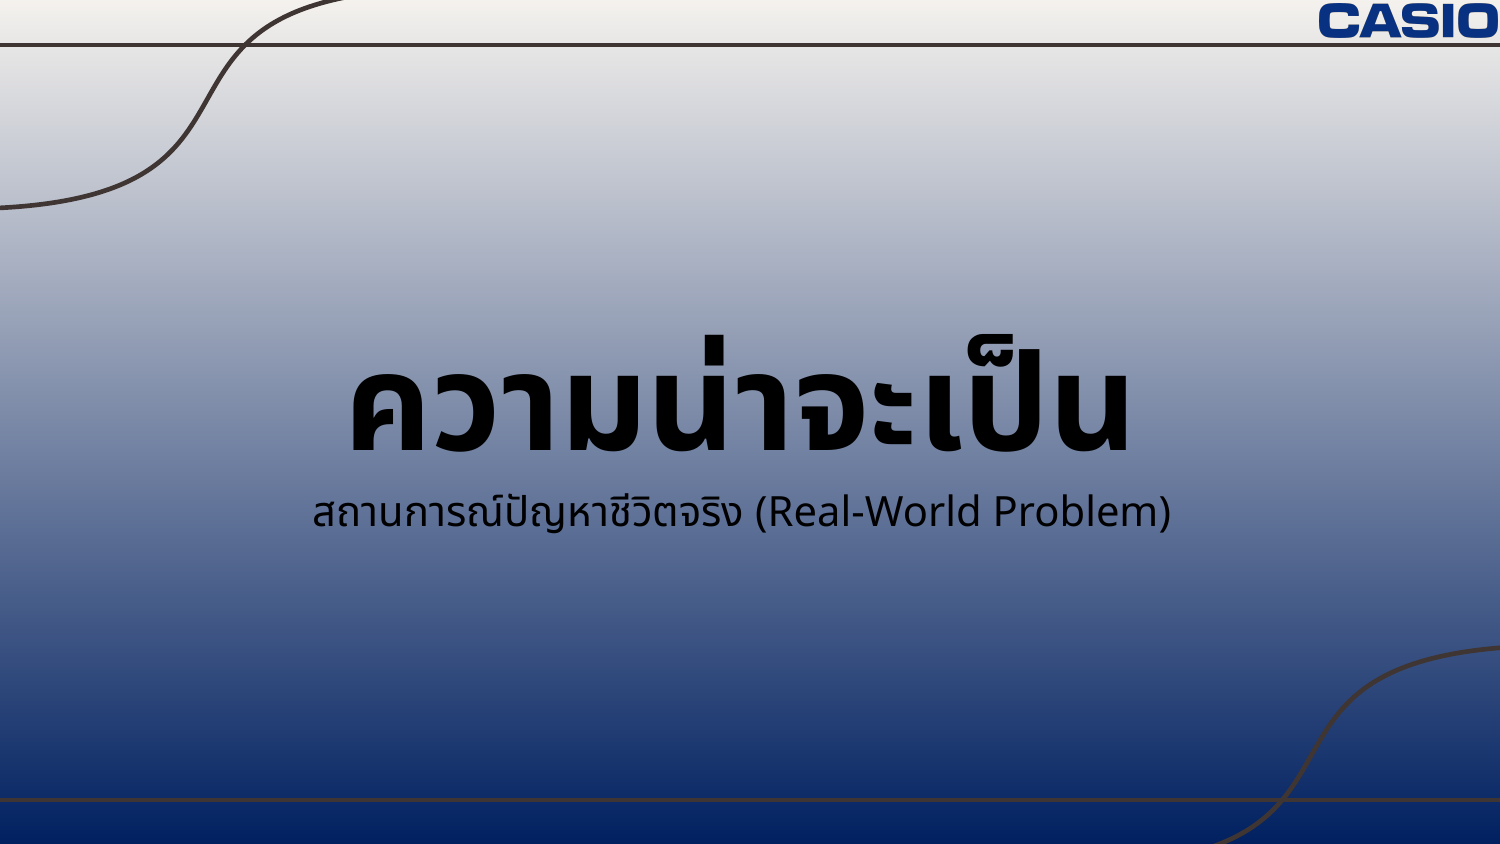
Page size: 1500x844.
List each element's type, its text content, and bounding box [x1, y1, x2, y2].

picture [1319, 3, 1498, 38]
text_box สถานการณ์ปัญหาชีวิตจริง (Real-World Problem) [0, 480, 1498, 539]
title ความน่าจะเป็น [76, 156, 1406, 480]
